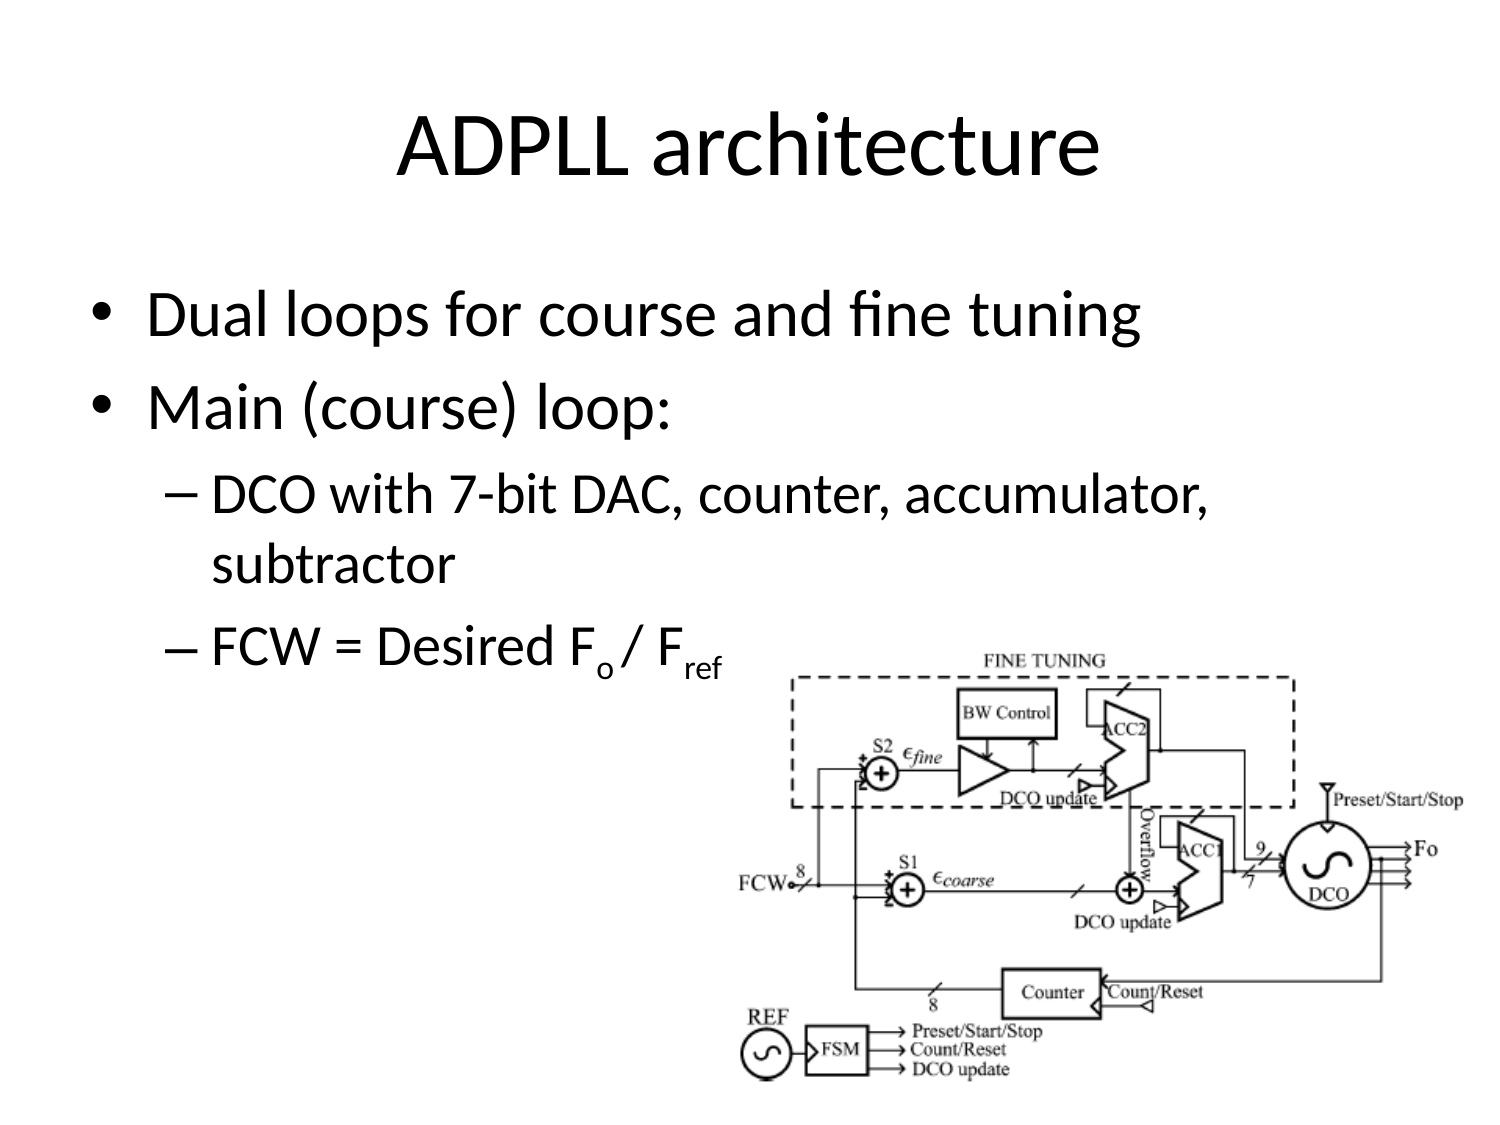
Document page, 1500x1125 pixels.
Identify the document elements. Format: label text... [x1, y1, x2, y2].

title ADPLL architecture [75, 45, 1425, 233]
picture [724, 637, 1471, 1102]
list Dual loops for course and fine tuning Main (course) loop: DCO with 7-bit DAC, counter, accumulator, subtractor FCW = Desired Fo / Fref [75, 262, 1425, 1005]
